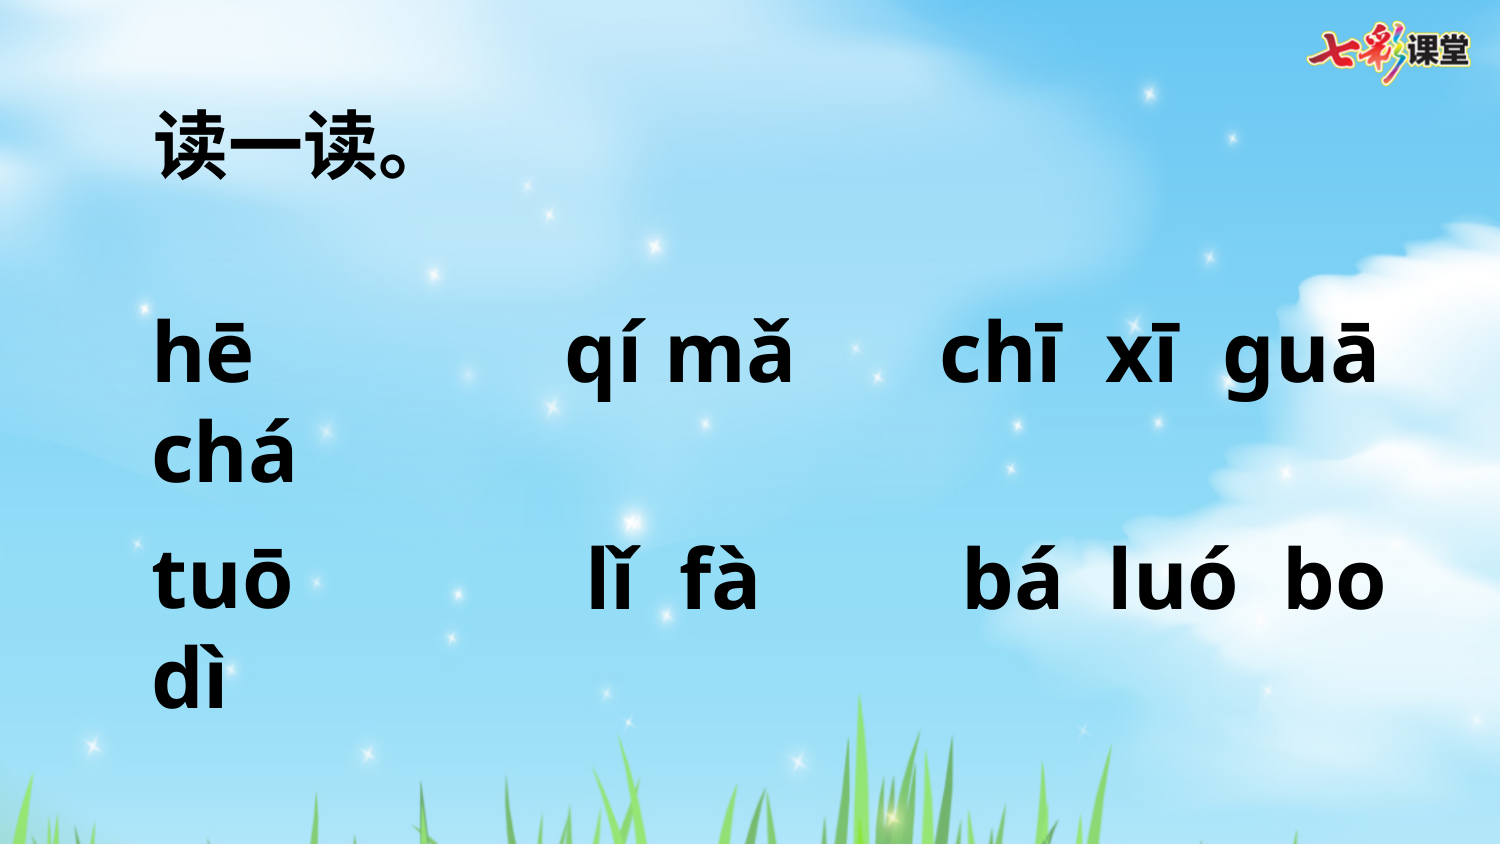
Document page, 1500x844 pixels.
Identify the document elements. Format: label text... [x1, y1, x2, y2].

text_box lǐ fà [570, 518, 817, 634]
text_box chī xī ɡuā [924, 291, 1417, 407]
text_box qí mǎ [549, 291, 855, 407]
text_box tuō dì [136, 518, 429, 733]
text_box 读一读。 [138, 91, 469, 196]
picture [0, 0, 1500, 844]
text_box hē chá [136, 291, 447, 607]
text_box bá luó bo [924, 518, 1436, 634]
